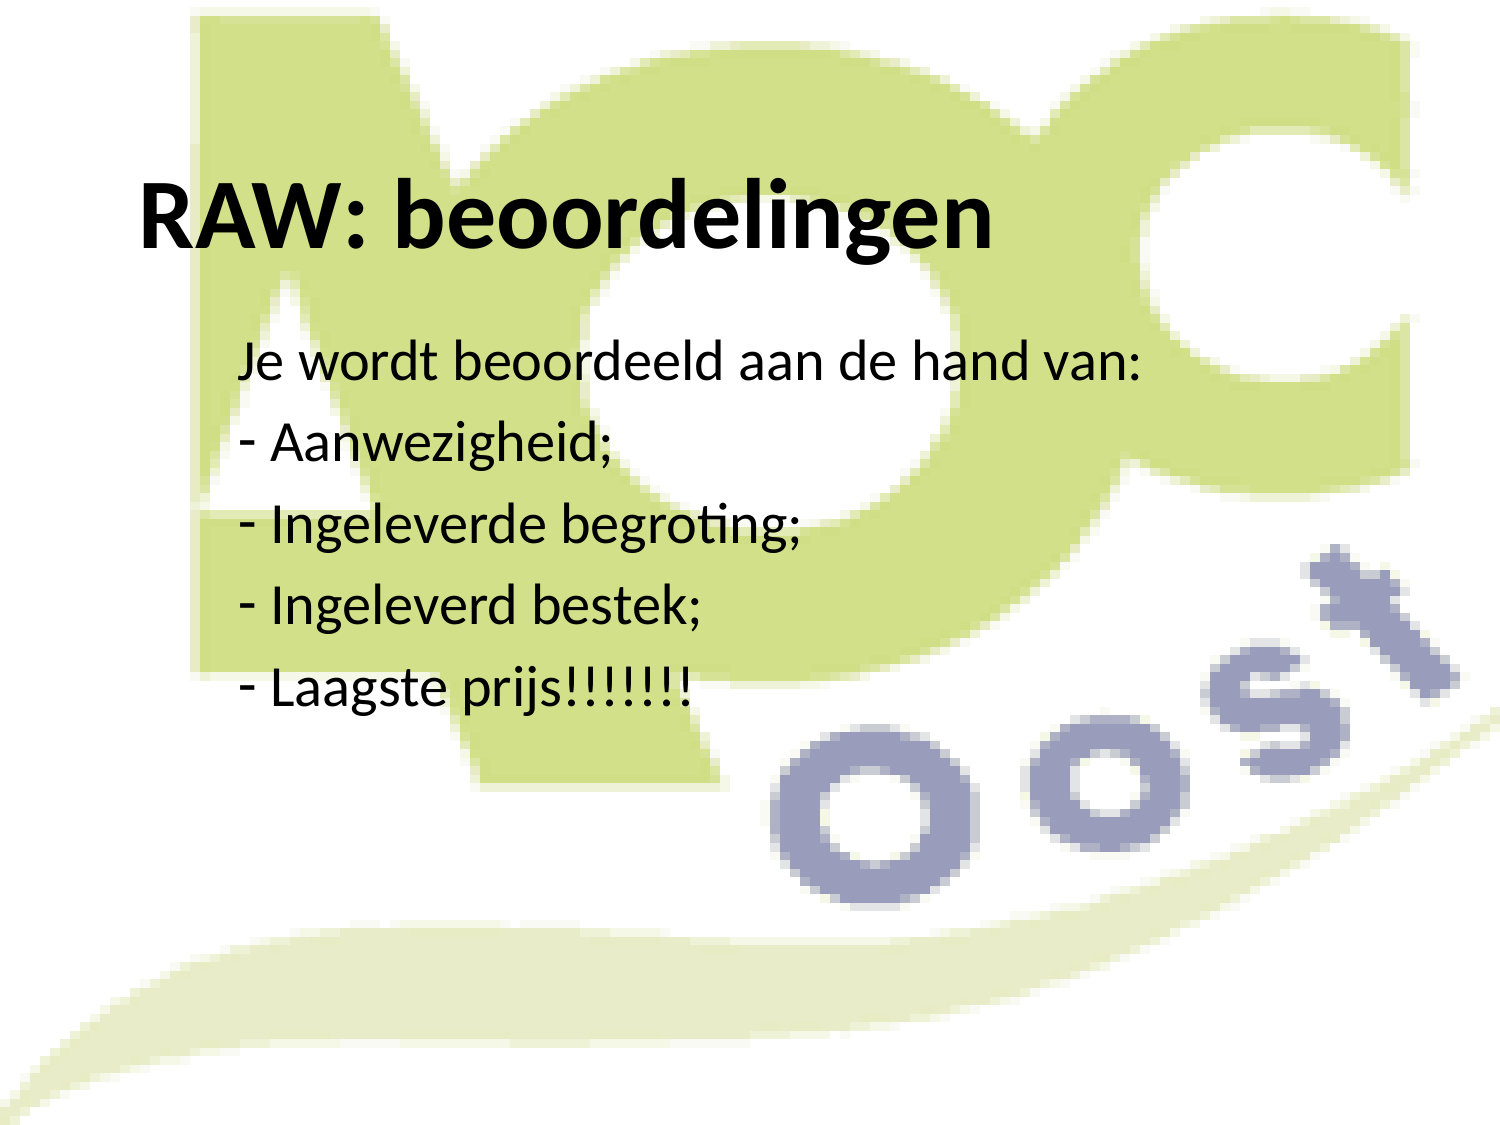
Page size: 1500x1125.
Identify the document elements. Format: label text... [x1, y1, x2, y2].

subtitle Je wordt beoordeeld aan de hand van: Aanwezigheid; Ingeleverde begroting; Ingeleverd bestek; Laagste prijs!!!!!!! [147, 314, 1436, 1035]
title RAW: beoordelingen [123, 125, 1235, 291]
